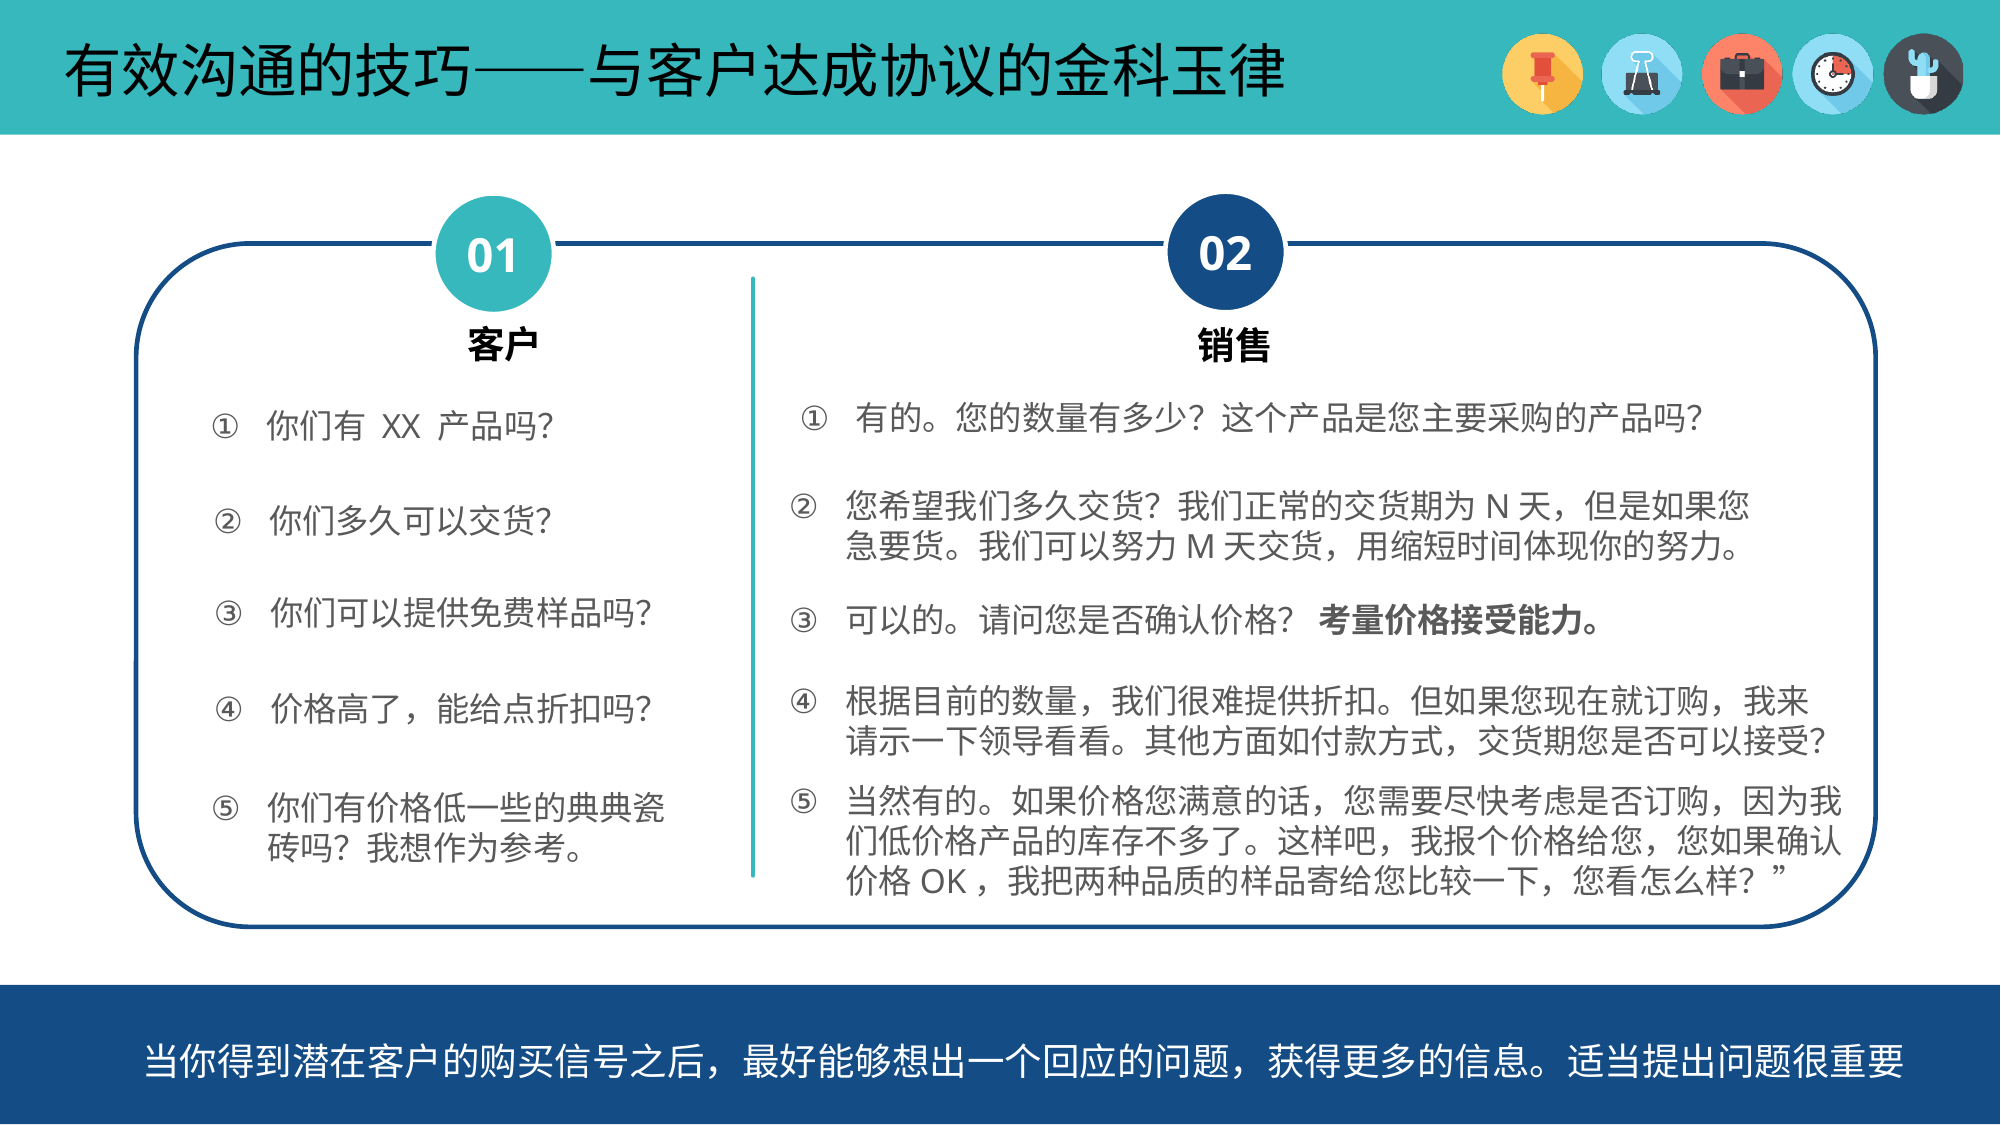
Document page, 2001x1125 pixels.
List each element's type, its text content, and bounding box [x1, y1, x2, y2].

text_box 有效沟通的技巧——与客户达成协议的金科玉律 [49, 26, 1373, 112]
text_box [0, 984, 2000, 1125]
text_box 当你得到潜在客户的购买信号之后，最好能够想出一个回应的问题，获得更多的信息。适当提出问题很重要 [52, 1030, 1941, 1125]
text_box 根据目前的数量，我们很难提供折扣。但如果您现在就订购，我来请示一下领导看看。其他方面如付款方式，交货期您是否可以接受？ [774, 672, 1842, 768]
picture [1502, 27, 1964, 116]
text_box 你们有 XX 产品吗？ [195, 397, 593, 453]
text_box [342, 193, 667, 374]
text_box 您希望我们多久交货？我们正常的交货期为N天，但是如果您急要货。我们可以努力M天交货，用缩短时间体现你的努力。 [774, 477, 1791, 573]
text_box 可以的。请问您是否确认价格？ 考量价格接受能力。 [774, 591, 1710, 646]
text_box 有的。您的数量有多少？这个产品是您主要采购的产品吗？ [784, 389, 1720, 445]
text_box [1002, 191, 1468, 375]
text_box [135, 242, 1877, 928]
text_box 价格高了，能给点折扣吗？ [199, 681, 685, 736]
text_box [0, 0, 2000, 136]
text_box 你们可以提供免费样品吗？ [199, 584, 685, 640]
text_box 当然有的。如果价格您满意的话，您需要尽快考虑是否订购，因为我们低价格产品的库存不多了。这样吧，我报个价格给您，您如果确认价格OK，我把两种品质的样品寄给您比较一下，您看怎么样？” [774, 773, 1878, 908]
text_box 你们多久可以交货？ [198, 493, 584, 548]
text_box 你们有价格低一些的典典瓷砖吗？我想作为参考。 [196, 779, 687, 875]
